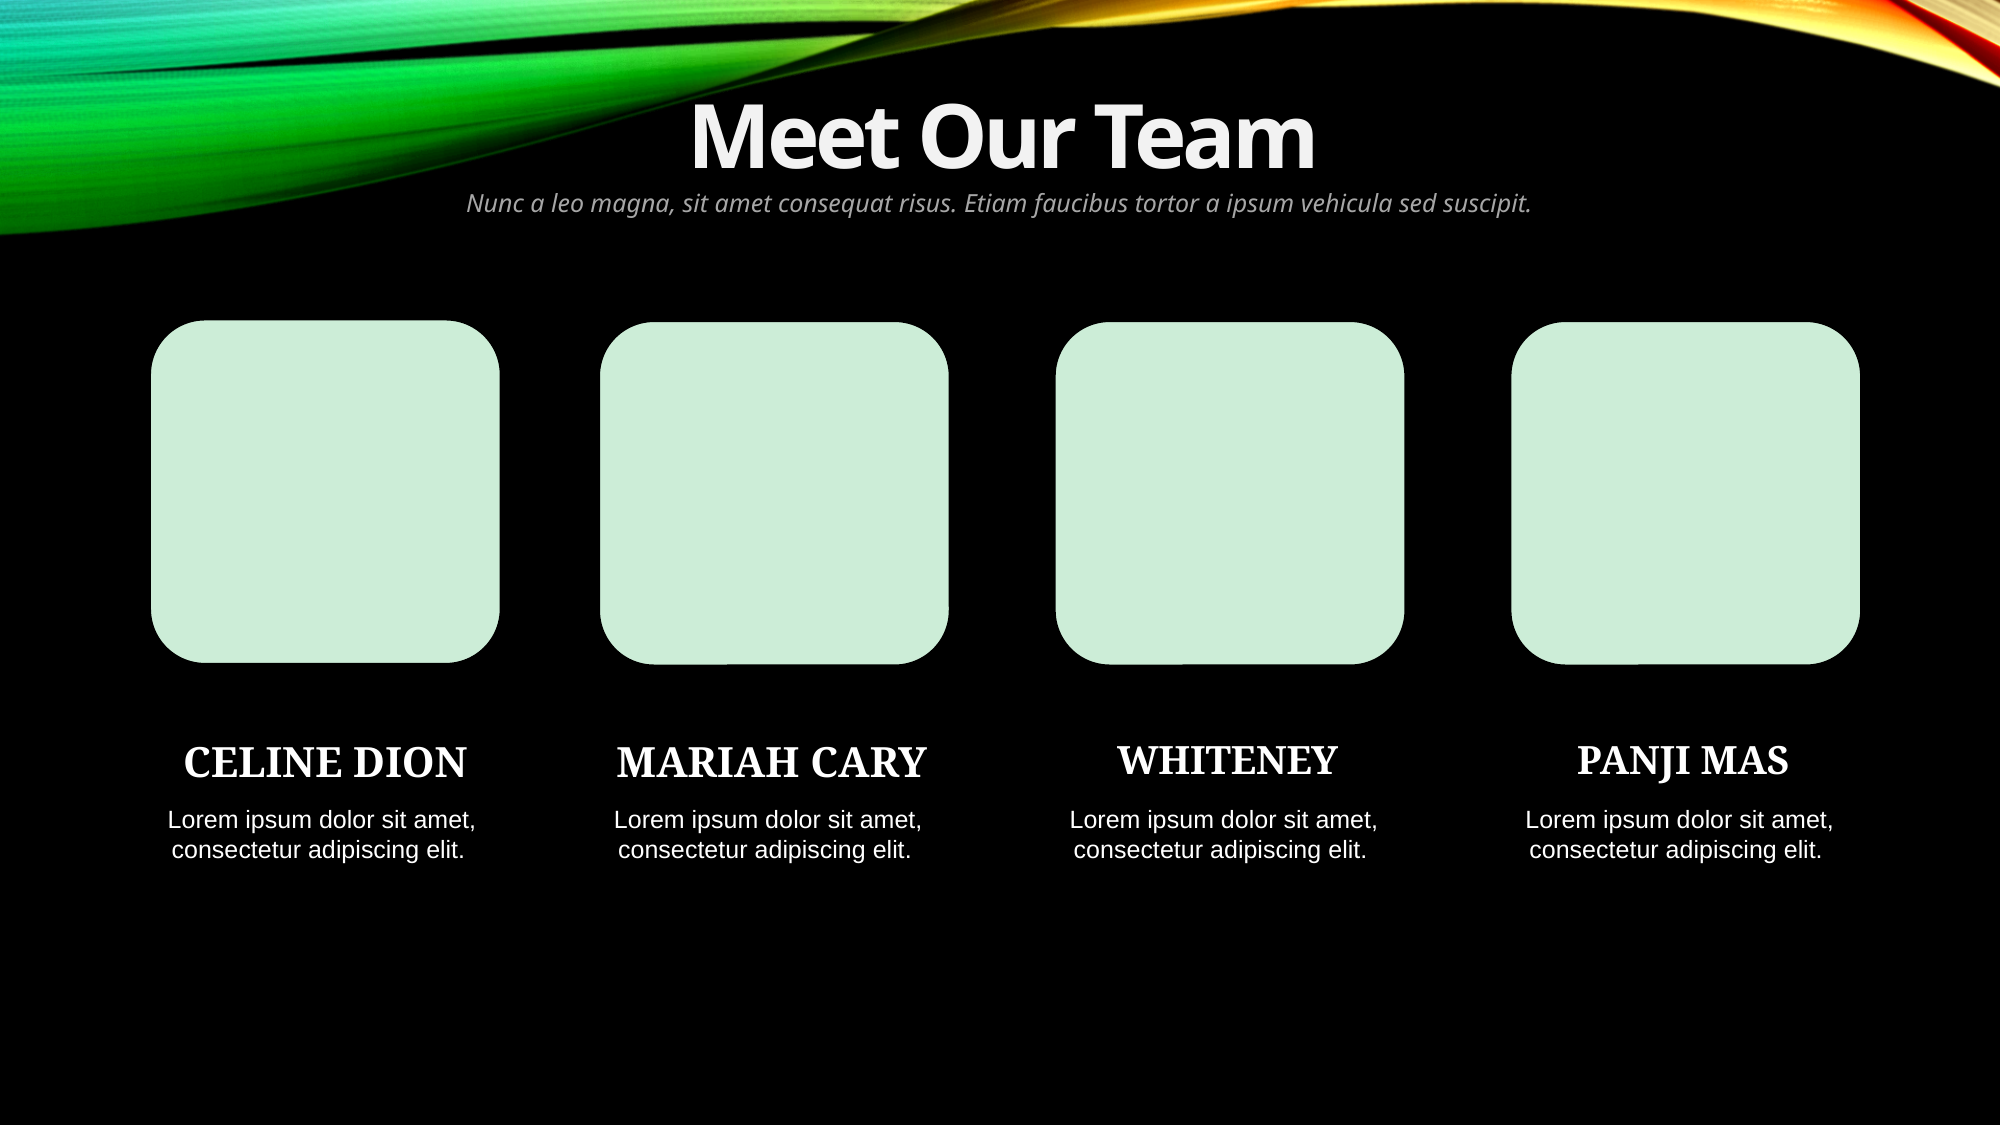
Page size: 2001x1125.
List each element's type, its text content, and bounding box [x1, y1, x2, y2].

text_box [1506, 291, 1866, 702]
text_box WHITENEY [1051, 728, 1404, 790]
text_box Lorem ipsum dolor sit amet, consectetur adipiscing elit. [1506, 795, 1854, 871]
text_box MARIAH CARY [578, 728, 966, 794]
text_box Meet Our Team [677, 74, 1330, 182]
text_box CELINE DION [149, 728, 502, 794]
text_box PANJI MAS [1507, 728, 1860, 790]
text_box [594, 291, 954, 702]
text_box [145, 291, 505, 702]
text_box Lorem ipsum dolor sit amet, consectetur adipiscing elit. [595, 795, 943, 871]
picture [0, 0, 2000, 237]
text_box Lorem ipsum dolor sit amet, consectetur adipiscing elit. [1050, 795, 1398, 871]
text_box Nunc a leo magna, sit amet consequat risus. Etiam faucibus tortor a ipsum vehicula sed suscipit. [123, 182, 1884, 223]
text_box Lorem ipsum dolor sit amet, consectetur adipiscing elit. [148, 795, 496, 871]
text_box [1050, 291, 1410, 702]
